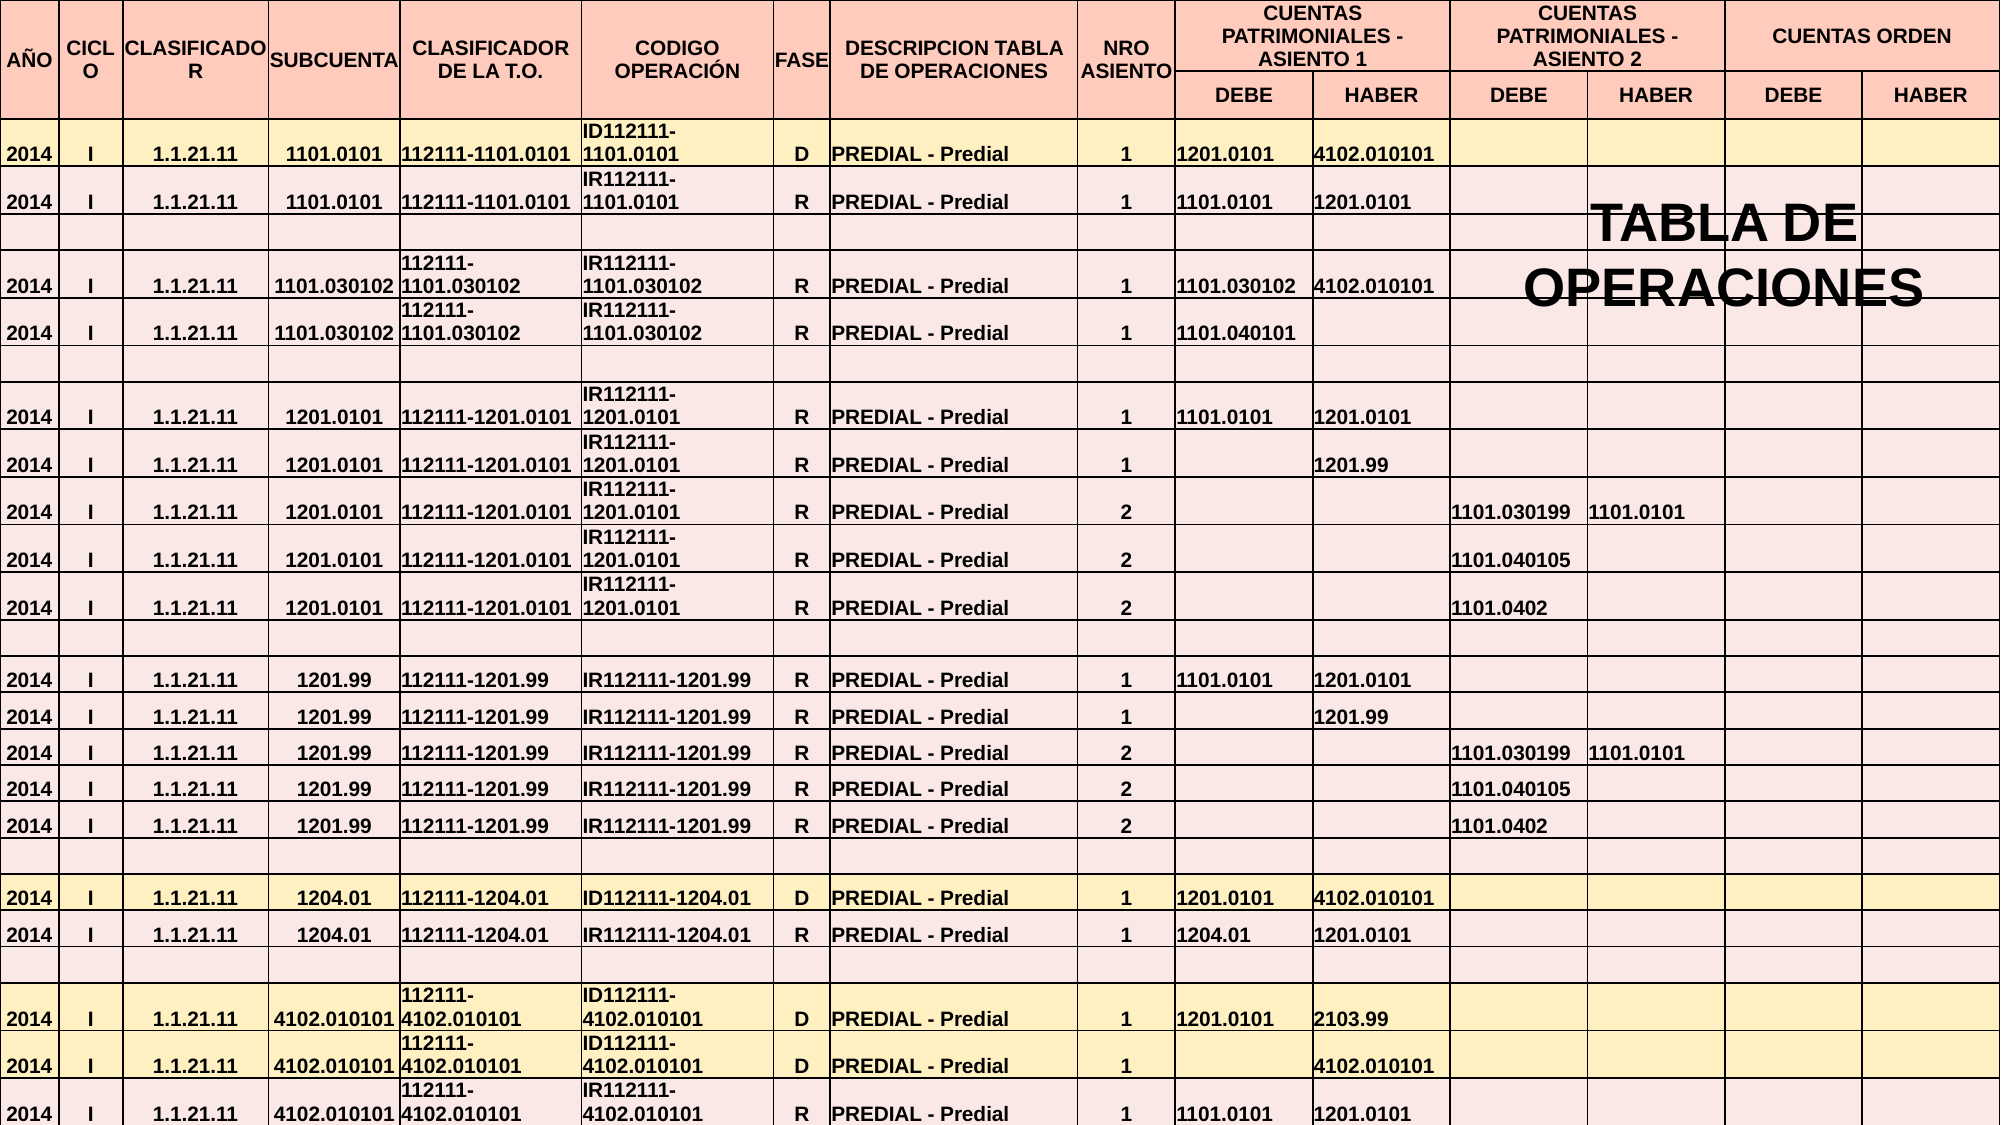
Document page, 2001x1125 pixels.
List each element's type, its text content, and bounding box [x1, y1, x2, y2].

table_cell [1078, 621, 1174, 655]
table_cell I [60, 1031, 122, 1077]
table_cell R [774, 573, 829, 619]
table_cell [1176, 1031, 1312, 1077]
table_cell 1101.040101 [1176, 299, 1312, 345]
table_cell [401, 215, 581, 249]
table_cell I [60, 478, 122, 524]
table_cell I [60, 120, 122, 165]
table_cell 1 [1078, 167, 1174, 213]
table_cell 112111-1201.99 [401, 730, 581, 764]
table_cell 1.1.21.11 [124, 251, 268, 297]
table_cell 1201.0101 [1314, 167, 1449, 213]
table_cell [831, 346, 1077, 381]
table_cell [1863, 911, 1999, 946]
table_cell [1863, 430, 1999, 476]
table_cell 1201.0101 [1314, 657, 1449, 691]
table_cell [1588, 766, 1724, 800]
table_cell R [774, 525, 829, 571]
table_cell [1588, 911, 1724, 946]
table_cell 2 [1078, 802, 1174, 837]
table_cell IR112111-1204.01 [582, 911, 773, 946]
text_box TABLA DE OPERACIONES [1496, 180, 1953, 325]
table_cell 112111-1101.0101 [401, 167, 581, 213]
table_cell 1.1.21.11 [124, 525, 268, 571]
table_cell 112111-1204.01 [401, 911, 581, 946]
table_cell [582, 621, 773, 655]
table_cell 2014 [1, 875, 58, 909]
table_cell 1.1.21.11 [124, 984, 268, 1030]
table_cell [1451, 947, 1587, 982]
table_cell R [774, 383, 829, 428]
table_cell ID112111-1101.0101 [582, 120, 773, 165]
table_header NRO ASIENTO [1078, 1, 1174, 118]
table_cell [1451, 875, 1587, 909]
table_cell [1588, 346, 1724, 381]
table_cell [1176, 693, 1312, 728]
table_cell PREDIAL - Predial [831, 120, 1077, 165]
table_cell [1314, 839, 1449, 873]
table_cell [124, 947, 268, 982]
table_cell R [774, 1079, 829, 1125]
table_cell [1176, 621, 1312, 655]
table_cell [1726, 430, 1861, 476]
table_cell I [60, 802, 122, 837]
table_cell [582, 215, 773, 249]
table_cell R [774, 167, 829, 213]
table_cell 2014 [1, 730, 58, 764]
table_cell 1101.040105 [1451, 766, 1587, 800]
table_header AÑO [1, 1, 58, 118]
table_cell PREDIAL - Predial [831, 478, 1077, 524]
table_cell 1101.030102 [269, 299, 399, 345]
table_cell 2014 [1, 766, 58, 800]
table_cell [1176, 478, 1312, 524]
table_cell [1726, 346, 1861, 381]
table_cell D [774, 1031, 829, 1077]
table_cell 112111-1201.0101 [401, 478, 581, 524]
table_cell 1101.0402 [1451, 802, 1587, 837]
table_cell PREDIAL - Predial [831, 984, 1077, 1030]
table_cell 112111-1201.99 [401, 766, 581, 800]
table_cell [1078, 346, 1174, 381]
table_cell 1 [1078, 251, 1174, 297]
table_cell IR112111-1201.99 [582, 657, 773, 691]
table_header FASE [774, 1, 829, 118]
table_cell [1863, 299, 1999, 345]
table_cell [582, 839, 773, 873]
table_cell [1588, 430, 1724, 476]
table_cell [1726, 911, 1861, 946]
table_cell 2014 [1, 984, 58, 1030]
table_cell [1588, 984, 1724, 1030]
table_cell 1 [1078, 875, 1174, 909]
table_cell 2014 [1, 525, 58, 571]
table_cell I [60, 911, 122, 946]
table_cell I [60, 693, 122, 728]
table_cell 4102.010101 [1314, 1031, 1449, 1077]
table_cell [1863, 120, 1999, 165]
table_cell [1588, 167, 1724, 180]
table_cell [1863, 657, 1999, 691]
table_cell [831, 947, 1077, 982]
table_cell DEBE [1726, 72, 1861, 118]
table_header DESCRIPCION TABLA DE OPERACIONES [831, 1, 1077, 118]
table_cell 112111-1201.0101 [401, 573, 581, 619]
table_cell [401, 839, 581, 873]
table_cell DEBE [1451, 72, 1587, 118]
table_cell D [774, 984, 829, 1030]
table_cell [1451, 621, 1587, 655]
table_cell [1953, 251, 1999, 297]
table_cell 2014 [1, 693, 58, 728]
table_cell R [774, 766, 829, 800]
table_cell 112111-1201.99 [401, 802, 581, 837]
table_cell IR112111-1201.0101 [582, 573, 773, 619]
table_cell 1.1.21.11 [124, 573, 268, 619]
table_cell IR112111-1201.0101 [582, 430, 773, 476]
table_cell [1451, 984, 1587, 1030]
table_cell I [60, 251, 122, 297]
table_cell PREDIAL - Predial [831, 525, 1077, 571]
table_cell 2 [1078, 478, 1174, 524]
table_cell 1 [1078, 911, 1174, 946]
table_cell 1 [1078, 120, 1174, 165]
table_cell [1078, 215, 1174, 249]
table_cell [1588, 1079, 1724, 1125]
table_cell I [60, 573, 122, 619]
table_cell 1201.0101 [269, 383, 399, 428]
table_cell 4102.010101 [269, 1031, 399, 1077]
table_cell 112111-1201.0101 [401, 383, 581, 428]
table_cell 112111-1201.0101 [401, 525, 581, 571]
table_cell R [774, 299, 829, 345]
table_cell [1451, 251, 1496, 297]
table_cell PREDIAL - Predial [831, 383, 1077, 428]
table_cell PREDIAL - Predial [831, 299, 1077, 345]
table_cell 2014 [1, 478, 58, 524]
table_cell [1451, 383, 1587, 428]
table_header SUBCUENTA [269, 1, 399, 118]
table_cell [774, 215, 829, 249]
table_cell PREDIAL - Predial [831, 766, 1077, 800]
table_cell PREDIAL - Predial [831, 802, 1077, 837]
table_cell 1101.040105 [1451, 525, 1587, 571]
table_cell [1953, 215, 1999, 249]
table_cell 112111-1201.0101 [401, 430, 581, 476]
table_cell [1078, 839, 1174, 873]
table_cell 1101.0101 [1176, 1079, 1312, 1125]
table_cell [269, 621, 399, 655]
table_header CLASIFICADOR [124, 1, 268, 118]
table_cell [1726, 730, 1861, 764]
table_cell [1588, 693, 1724, 728]
table_cell [124, 215, 268, 249]
table_cell 1201.99 [1314, 430, 1449, 476]
table_cell [1176, 573, 1312, 619]
table_cell [1176, 947, 1312, 982]
table_cell [1314, 947, 1449, 982]
table_cell [1726, 383, 1861, 428]
table_cell 2014 [1, 120, 58, 165]
table_cell [1726, 947, 1861, 982]
table_cell [1314, 346, 1449, 381]
table_cell 1201.99 [269, 730, 399, 764]
table_cell [1, 839, 58, 873]
table_cell [401, 346, 581, 381]
table_cell [1726, 984, 1861, 1030]
table_cell [831, 215, 1077, 249]
table_cell [1863, 346, 1999, 381]
table_cell 112111-1101.0101 [401, 120, 581, 165]
table_cell [774, 947, 829, 982]
table_cell [1314, 766, 1449, 800]
table_cell [60, 346, 122, 381]
table_cell [831, 839, 1077, 873]
table_cell [1176, 525, 1312, 571]
table_cell PREDIAL - Predial [831, 1031, 1077, 1077]
table_cell [774, 839, 829, 873]
table_header CODIGO OPERACIÓN [582, 1, 773, 118]
table_cell 2 [1078, 730, 1174, 764]
table_cell IR112111-1201.0101 [582, 525, 773, 571]
table_cell [1176, 346, 1312, 381]
table_cell [1451, 167, 1587, 213]
table_cell [1588, 621, 1724, 655]
table_cell 1201.0101 [1176, 875, 1312, 909]
table_cell 1101.0402 [1451, 573, 1587, 619]
table_cell 1.1.21.11 [124, 383, 268, 428]
table_cell [124, 346, 268, 381]
table_cell R [774, 430, 829, 476]
table_cell I [60, 984, 122, 1030]
table_cell 1101.030102 [269, 251, 399, 297]
table_cell 4102.010101 [1314, 120, 1449, 165]
table_cell IR112111-1201.99 [582, 766, 773, 800]
table_cell [1863, 621, 1999, 655]
table_cell IR112111-1201.99 [582, 693, 773, 728]
table_cell I [60, 167, 122, 213]
table_cell 1101.030102 [1176, 251, 1312, 297]
table_cell [831, 621, 1077, 655]
table_cell 1101.0101 [1588, 478, 1724, 524]
table_cell 2014 [1, 1031, 58, 1077]
table_cell I [60, 525, 122, 571]
table_cell [401, 621, 581, 655]
table_cell 1201.0101 [269, 478, 399, 524]
table_cell PREDIAL - Predial [831, 911, 1077, 946]
table_cell [1726, 167, 1861, 180]
table_cell 1204.01 [269, 875, 399, 909]
table_cell PREDIAL - Predial [831, 430, 1077, 476]
table_header CLASIFICADOR DE LA T.O. [401, 1, 581, 118]
table_cell 1.1.21.11 [124, 299, 268, 345]
table_cell PREDIAL - Predial [831, 730, 1077, 764]
table_cell 2014 [1, 383, 58, 428]
table_cell [1726, 120, 1861, 165]
table_cell 1 [1078, 984, 1174, 1030]
table_cell [1588, 325, 1724, 345]
table_cell [1863, 383, 1999, 428]
table_cell 1101.030199 [1451, 730, 1587, 764]
table_cell HABER [1588, 72, 1724, 118]
table_cell 112111-1201.99 [401, 693, 581, 728]
table_cell [1176, 766, 1312, 800]
table_cell [1314, 573, 1449, 619]
table_cell I [60, 730, 122, 764]
table_cell IR112111-1201.0101 [582, 478, 773, 524]
table_cell [1863, 984, 1999, 1030]
table_cell [582, 346, 773, 381]
table_cell 1.1.21.11 [124, 693, 268, 728]
table_cell [60, 947, 122, 982]
table_cell [1863, 1031, 1999, 1077]
table_cell [774, 346, 829, 381]
table_cell 1201.99 [269, 657, 399, 691]
table_cell R [774, 802, 829, 837]
table_cell 1101.0101 [269, 167, 399, 213]
table_cell 1204.01 [1176, 911, 1312, 946]
table_cell DEBE [1176, 72, 1312, 118]
table_cell 112111-1204.01 [401, 875, 581, 909]
table_cell 1.1.21.11 [124, 911, 268, 946]
table_cell 2 [1078, 573, 1174, 619]
table_cell [1, 621, 58, 655]
table_cell 1.1.21.11 [124, 657, 268, 691]
table_cell [1451, 215, 1496, 249]
table_cell I [60, 875, 122, 909]
table_cell 1.1.21.11 [124, 1079, 268, 1125]
table_cell 1201.0101 [1314, 911, 1449, 946]
table_cell [1726, 693, 1861, 728]
table_cell 1101.0101 [1176, 167, 1312, 213]
table_cell [1314, 215, 1449, 249]
table_cell IR112111-1101.030102 [582, 251, 773, 297]
table_cell [1588, 1031, 1724, 1077]
table_cell 1.1.21.11 [124, 802, 268, 837]
table_cell PREDIAL - Predial [831, 573, 1077, 619]
table_cell 2014 [1, 251, 58, 297]
table_cell [582, 947, 773, 982]
table_cell [1863, 947, 1999, 982]
table_cell [1726, 325, 1861, 345]
table_cell [124, 839, 268, 873]
table_cell 1201.99 [269, 693, 399, 728]
table_cell [1451, 657, 1587, 691]
table_cell [1451, 430, 1587, 476]
table_cell [1176, 730, 1312, 764]
table_cell 4102.010101 [1314, 251, 1449, 297]
table_cell [1726, 1031, 1861, 1077]
table_cell [1314, 299, 1449, 345]
table_cell [1588, 657, 1724, 691]
table_cell PREDIAL - Predial [831, 875, 1077, 909]
table_cell HABER [1314, 72, 1449, 118]
table_cell [1863, 693, 1999, 728]
table_cell IR112111-1201.0101 [582, 383, 773, 428]
table_cell [1, 947, 58, 982]
table_cell 2103.99 [1314, 984, 1449, 1030]
table_cell [1451, 693, 1587, 728]
table_cell 1.1.21.11 [124, 167, 268, 213]
table_cell 112111-1101.030102 [401, 299, 581, 345]
table_cell [1451, 1031, 1587, 1077]
table_cell 1101.030199 [1451, 478, 1587, 524]
table_cell [1726, 657, 1861, 691]
table_cell R [774, 478, 829, 524]
table_cell ID112111-1204.01 [582, 875, 773, 909]
table_cell [1451, 120, 1587, 165]
table_cell 1 [1078, 1031, 1174, 1077]
table_cell 1101.0101 [1176, 657, 1312, 691]
table_cell 1.1.21.11 [124, 766, 268, 800]
table_cell D [774, 120, 829, 165]
table_cell 112111-4102.010101 [401, 1079, 581, 1125]
table_cell [269, 947, 399, 982]
table_cell [1726, 1079, 1861, 1125]
table_cell [1314, 478, 1449, 524]
table_cell 1201.0101 [1314, 1079, 1449, 1125]
table_cell [1863, 802, 1999, 837]
table_cell 4102.010101 [1314, 875, 1449, 909]
table_cell [1863, 573, 1999, 619]
table_cell [269, 215, 399, 249]
table_cell 1 [1078, 430, 1174, 476]
table_cell 112111-4102.010101 [401, 984, 581, 1030]
table_cell PREDIAL - Predial [831, 1079, 1077, 1125]
table_cell 4102.010101 [269, 1079, 399, 1125]
table_cell [1863, 1079, 1999, 1125]
table_cell [1451, 839, 1587, 873]
table_cell 1 [1078, 383, 1174, 428]
table_cell 1.1.21.11 [124, 478, 268, 524]
table_header CUENTAS PATRIMONIALES - ASIENTO 2 [1451, 1, 1724, 70]
table_cell [1314, 730, 1449, 764]
table_cell [1314, 621, 1449, 655]
table_cell [1588, 839, 1724, 873]
table_cell [1863, 478, 1999, 524]
table_cell [60, 621, 122, 655]
table_cell [1451, 911, 1587, 946]
table_cell 1 [1078, 299, 1174, 345]
table_cell [1588, 875, 1724, 909]
table_cell 2 [1078, 525, 1174, 571]
table_cell PREDIAL - Predial [831, 693, 1077, 728]
table_cell IR112111-1201.99 [582, 802, 773, 837]
table_cell 1201.0101 [269, 573, 399, 619]
table_cell [1726, 875, 1861, 909]
table_cell 1201.99 [269, 766, 399, 800]
table_cell 1201.0101 [1176, 120, 1312, 165]
table_cell [1078, 947, 1174, 982]
table_header CUENTAS ORDEN [1726, 1, 1999, 70]
table_cell 1201.0101 [1314, 383, 1449, 428]
table_cell [1176, 802, 1312, 837]
table_cell ID112111-4102.010101 [582, 1031, 773, 1077]
table_cell [1863, 875, 1999, 909]
table_cell [1588, 573, 1724, 619]
table_cell 2014 [1, 802, 58, 837]
table_cell I [60, 383, 122, 428]
table_cell IR112111-1101.030102 [582, 299, 773, 345]
table_cell IR112111-1101.0101 [582, 167, 773, 213]
table_cell R [774, 251, 829, 297]
table_cell I [60, 1079, 122, 1125]
table_cell [1726, 478, 1861, 524]
table_cell 1204.01 [269, 911, 399, 946]
table_cell [1863, 730, 1999, 764]
table_cell [1863, 525, 1999, 571]
table_cell [1588, 120, 1724, 165]
table_cell [1726, 525, 1861, 571]
table_cell 2014 [1, 167, 58, 213]
table_cell 1201.99 [269, 802, 399, 837]
table_cell IR112111-1201.99 [582, 730, 773, 764]
table_cell 2014 [1, 1079, 58, 1125]
table_cell [1176, 839, 1312, 873]
table_cell 1 [1078, 657, 1174, 691]
table_cell [1726, 621, 1861, 655]
table_cell 1.1.21.11 [124, 1031, 268, 1077]
table_cell [401, 947, 581, 982]
table_cell 1201.0101 [1176, 984, 1312, 1030]
table_cell [1726, 766, 1861, 800]
table_cell 1 [1078, 693, 1174, 728]
table_cell [60, 215, 122, 249]
table_cell [1726, 573, 1861, 619]
table_cell [1588, 383, 1724, 428]
table_cell 1101.0101 [269, 120, 399, 165]
table_cell I [60, 299, 122, 345]
table_cell 1101.0101 [1176, 383, 1312, 428]
table_cell [124, 621, 268, 655]
table_cell [1726, 802, 1861, 837]
table_cell [1314, 525, 1449, 571]
table_cell [1863, 167, 1999, 213]
table_cell 2014 [1, 299, 58, 345]
table_cell [1451, 1079, 1587, 1125]
table_cell [1, 346, 58, 381]
table_cell [269, 346, 399, 381]
table_cell [1451, 346, 1587, 381]
table_cell R [774, 693, 829, 728]
table_cell 1 [1078, 1079, 1174, 1125]
table_cell [1588, 947, 1724, 982]
table_cell 112111-1201.99 [401, 657, 581, 691]
table_cell 2014 [1, 430, 58, 476]
table_cell 1101.0101 [1588, 730, 1724, 764]
table_cell [1863, 766, 1999, 800]
table_cell [1, 215, 58, 249]
table_cell [1588, 802, 1724, 837]
table_cell 2014 [1, 573, 58, 619]
table_cell [1314, 802, 1449, 837]
table_cell [1863, 839, 1999, 873]
table_cell 2 [1078, 766, 1174, 800]
table_cell ID112111-4102.010101 [582, 984, 773, 1030]
table_cell D [774, 875, 829, 909]
table_cell HABER [1863, 72, 1999, 118]
table_cell I [60, 657, 122, 691]
table_cell 1.1.21.11 [124, 730, 268, 764]
table_cell 1.1.21.11 [124, 430, 268, 476]
table_cell [1451, 299, 1587, 345]
table_cell I [60, 766, 122, 800]
table_cell 1201.0101 [269, 525, 399, 571]
table_cell PREDIAL - Predial [831, 657, 1077, 691]
table_cell [269, 839, 399, 873]
table_cell [1726, 839, 1861, 873]
table_cell PREDIAL - Predial [831, 251, 1077, 297]
table_cell 1201.0101 [269, 430, 399, 476]
table_cell [1176, 430, 1312, 476]
table_cell 1.1.21.11 [124, 875, 268, 909]
table_cell R [774, 730, 829, 764]
table_cell PREDIAL - Predial [831, 167, 1077, 213]
table_cell R [774, 657, 829, 691]
table_cell IR112111-4102.010101 [582, 1079, 773, 1125]
table_cell 112111-1101.030102 [401, 251, 581, 297]
table_cell [60, 839, 122, 873]
table_header CUENTAS PATRIMONIALES - ASIENTO 1 [1176, 1, 1449, 70]
table_header CICLO [60, 1, 122, 118]
table_cell [1176, 215, 1312, 249]
table_cell [774, 621, 829, 655]
table_cell 1.1.21.11 [124, 120, 268, 165]
table_cell R [774, 911, 829, 946]
table_cell 4102.010101 [269, 984, 399, 1030]
table_cell I [60, 430, 122, 476]
table_cell 1201.99 [1314, 693, 1449, 728]
table_cell 112111-4102.010101 [401, 1031, 581, 1077]
table_cell 2014 [1, 657, 58, 691]
table_cell 2014 [1, 911, 58, 946]
table_cell [1588, 525, 1724, 571]
